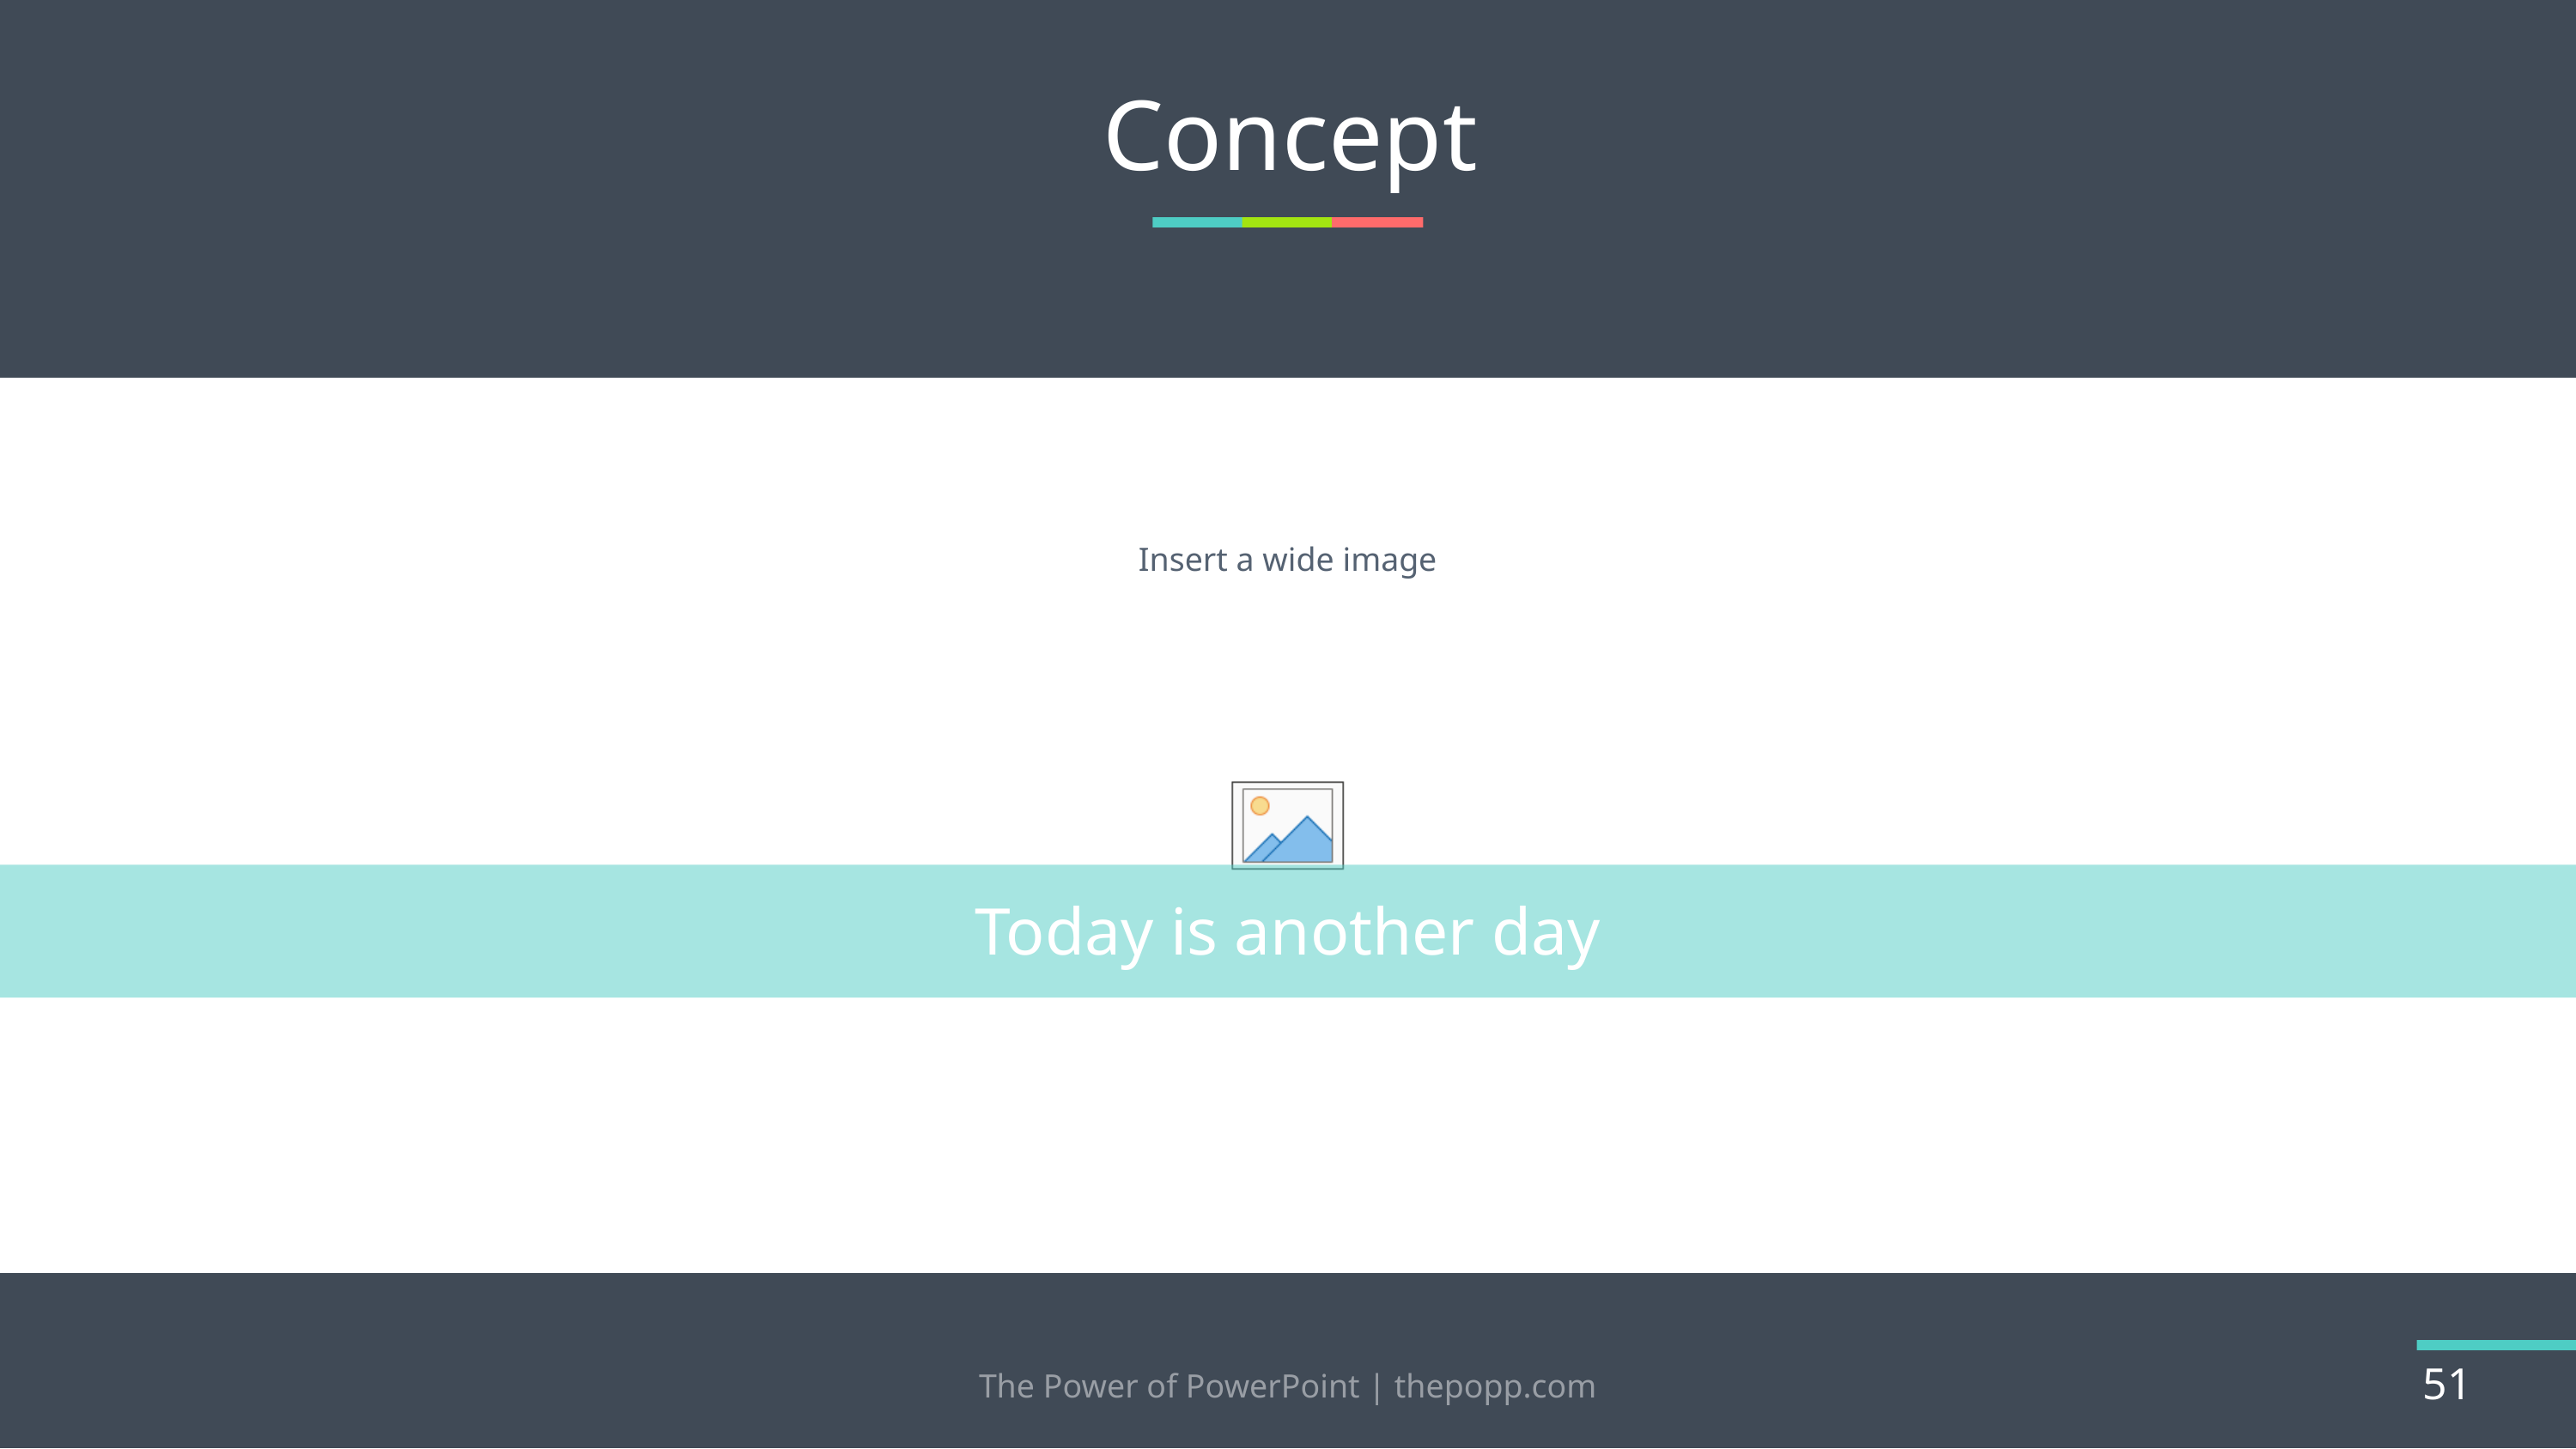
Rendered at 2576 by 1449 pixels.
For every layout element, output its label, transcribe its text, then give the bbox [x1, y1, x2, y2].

footer The Power of PowerPoint | thepopp.com [853, 1349, 1723, 1427]
slide_number 51 [2409, 1351, 2576, 1421]
picture [0, 378, 2576, 1274]
title Concept [69, 49, 2512, 230]
